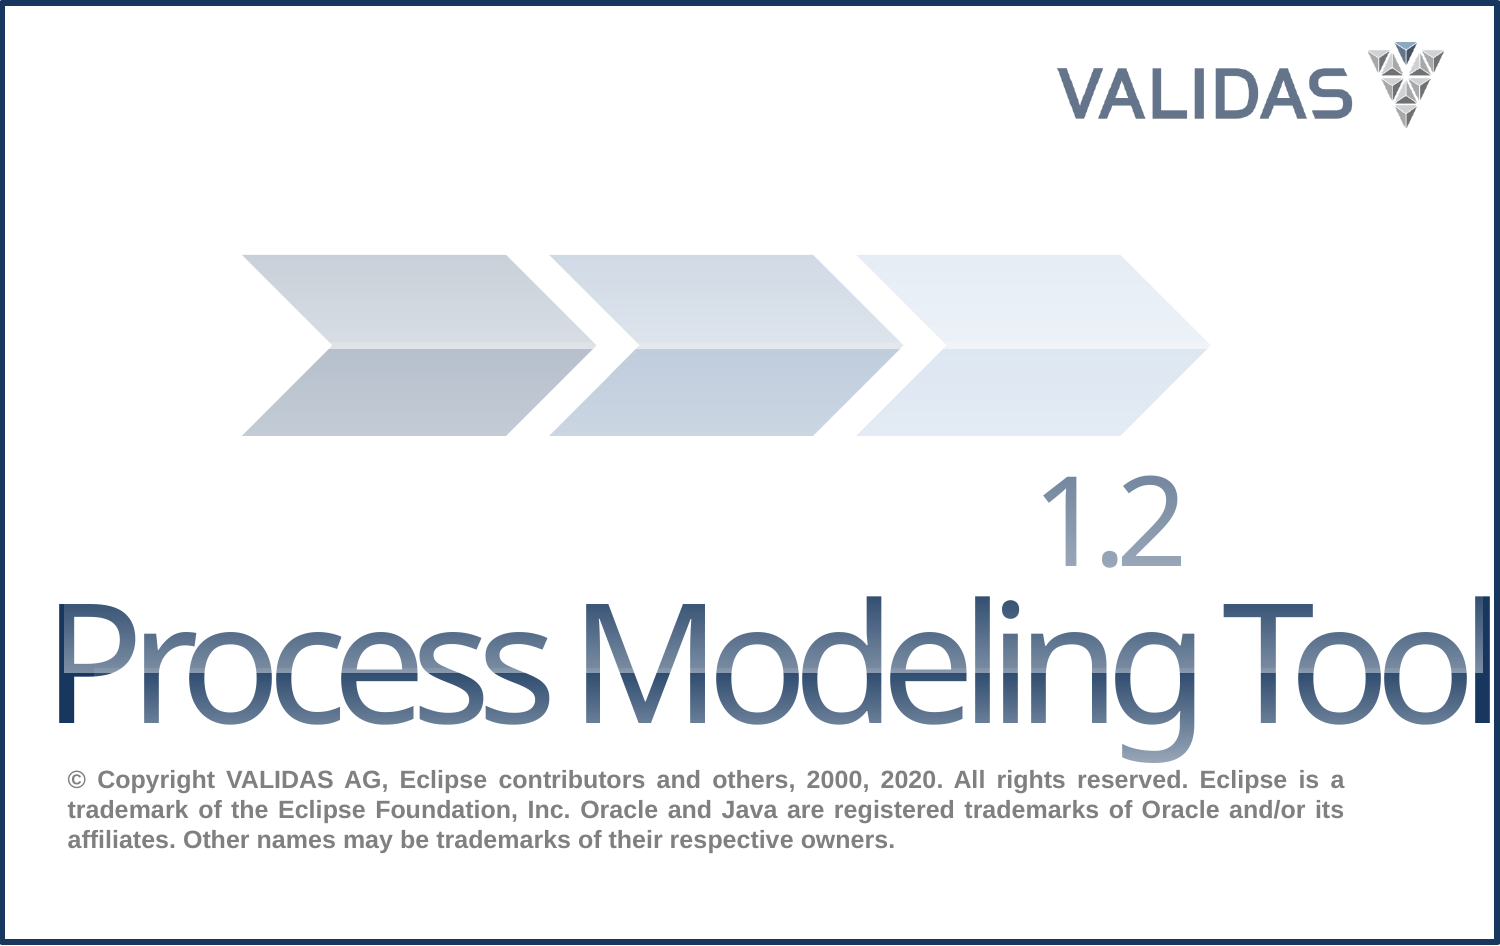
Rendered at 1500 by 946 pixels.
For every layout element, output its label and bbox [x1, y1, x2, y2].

picture [1056, 42, 1444, 128]
text_box [0, 1, 1500, 944]
text_box [193, 341, 1307, 574]
